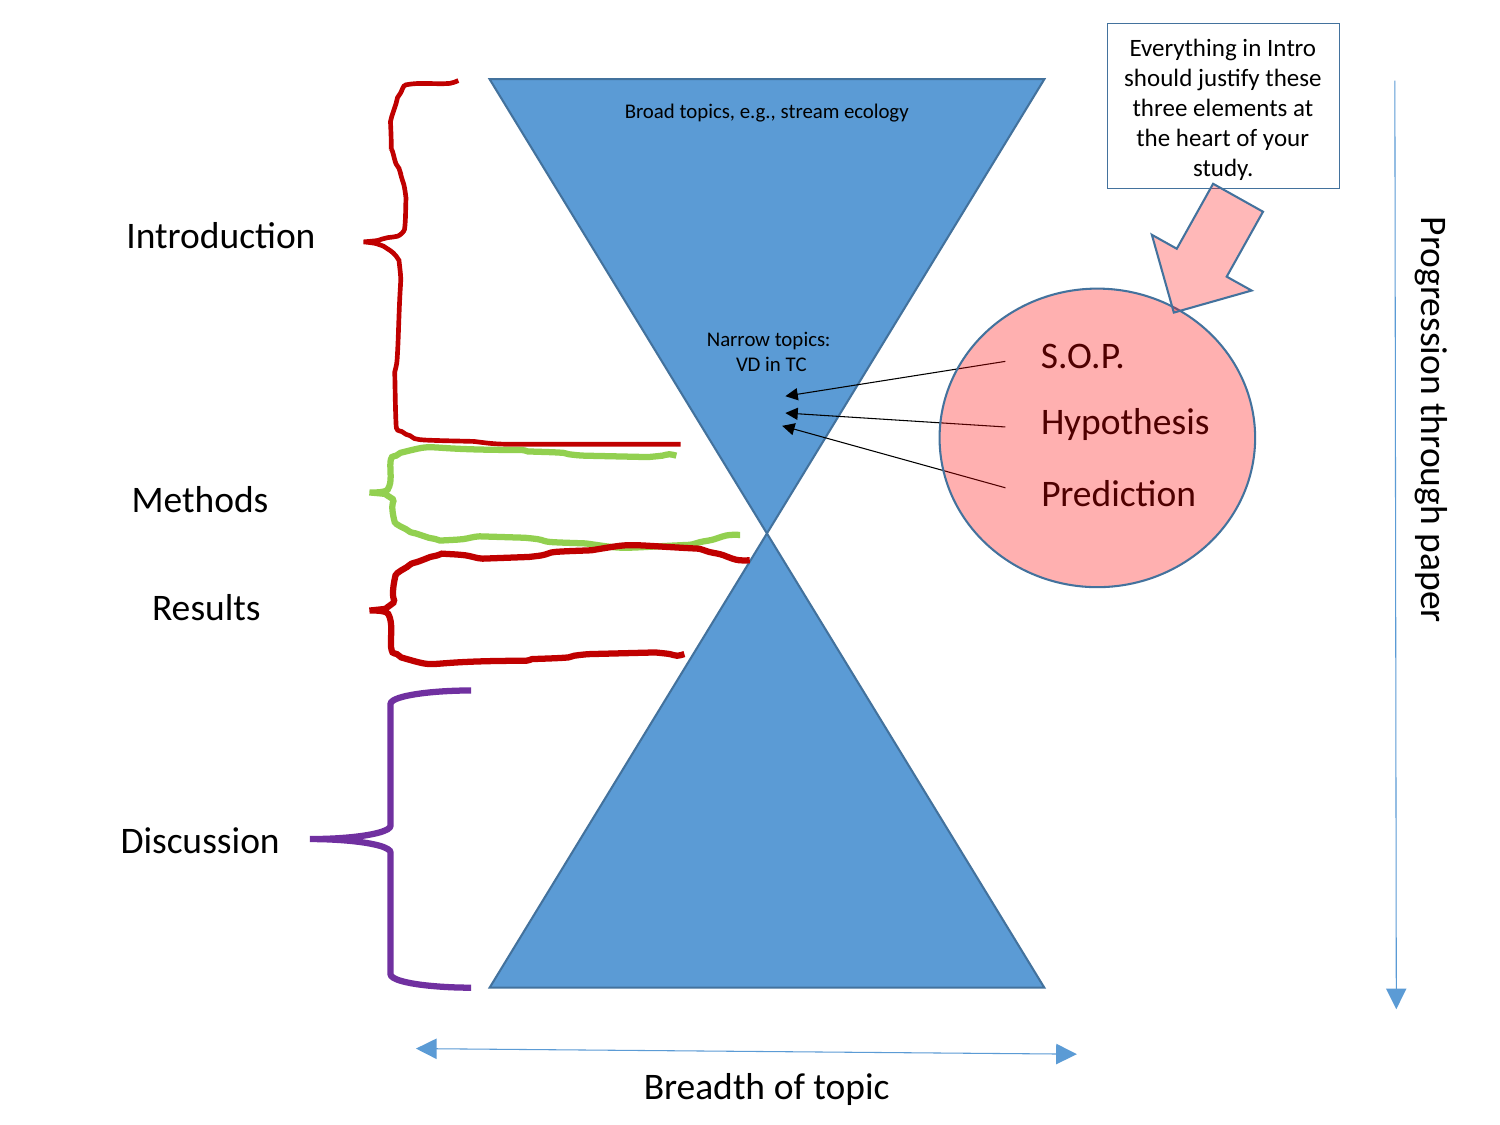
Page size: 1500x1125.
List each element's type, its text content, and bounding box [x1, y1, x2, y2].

text_box [363, 79, 681, 446]
text_box Broad topics, e.g., stream ecology [609, 90, 924, 131]
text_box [785, 361, 1006, 397]
text_box Discussion [105, 808, 295, 869]
text_box Everything in Intro should justify these three elements at the heart of your study. [1107, 23, 1340, 189]
text_box [369, 446, 741, 547]
text_box [309, 689, 472, 989]
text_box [415, 1048, 1077, 1055]
text_box Introduction [111, 203, 331, 264]
text_box [940, 287, 1257, 589]
text_box Progression through paper [1406, 202, 1466, 638]
text_box [369, 544, 750, 666]
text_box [782, 425, 1006, 488]
text_box Breadth of topic [629, 1055, 905, 1115]
text_box Methods [116, 467, 284, 527]
text_box [1150, 182, 1265, 314]
text_box Narrow topics: VD in TC [692, 318, 851, 383]
text_box [487, 78, 1047, 989]
text_box Results [137, 575, 276, 636]
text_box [785, 412, 1006, 425]
